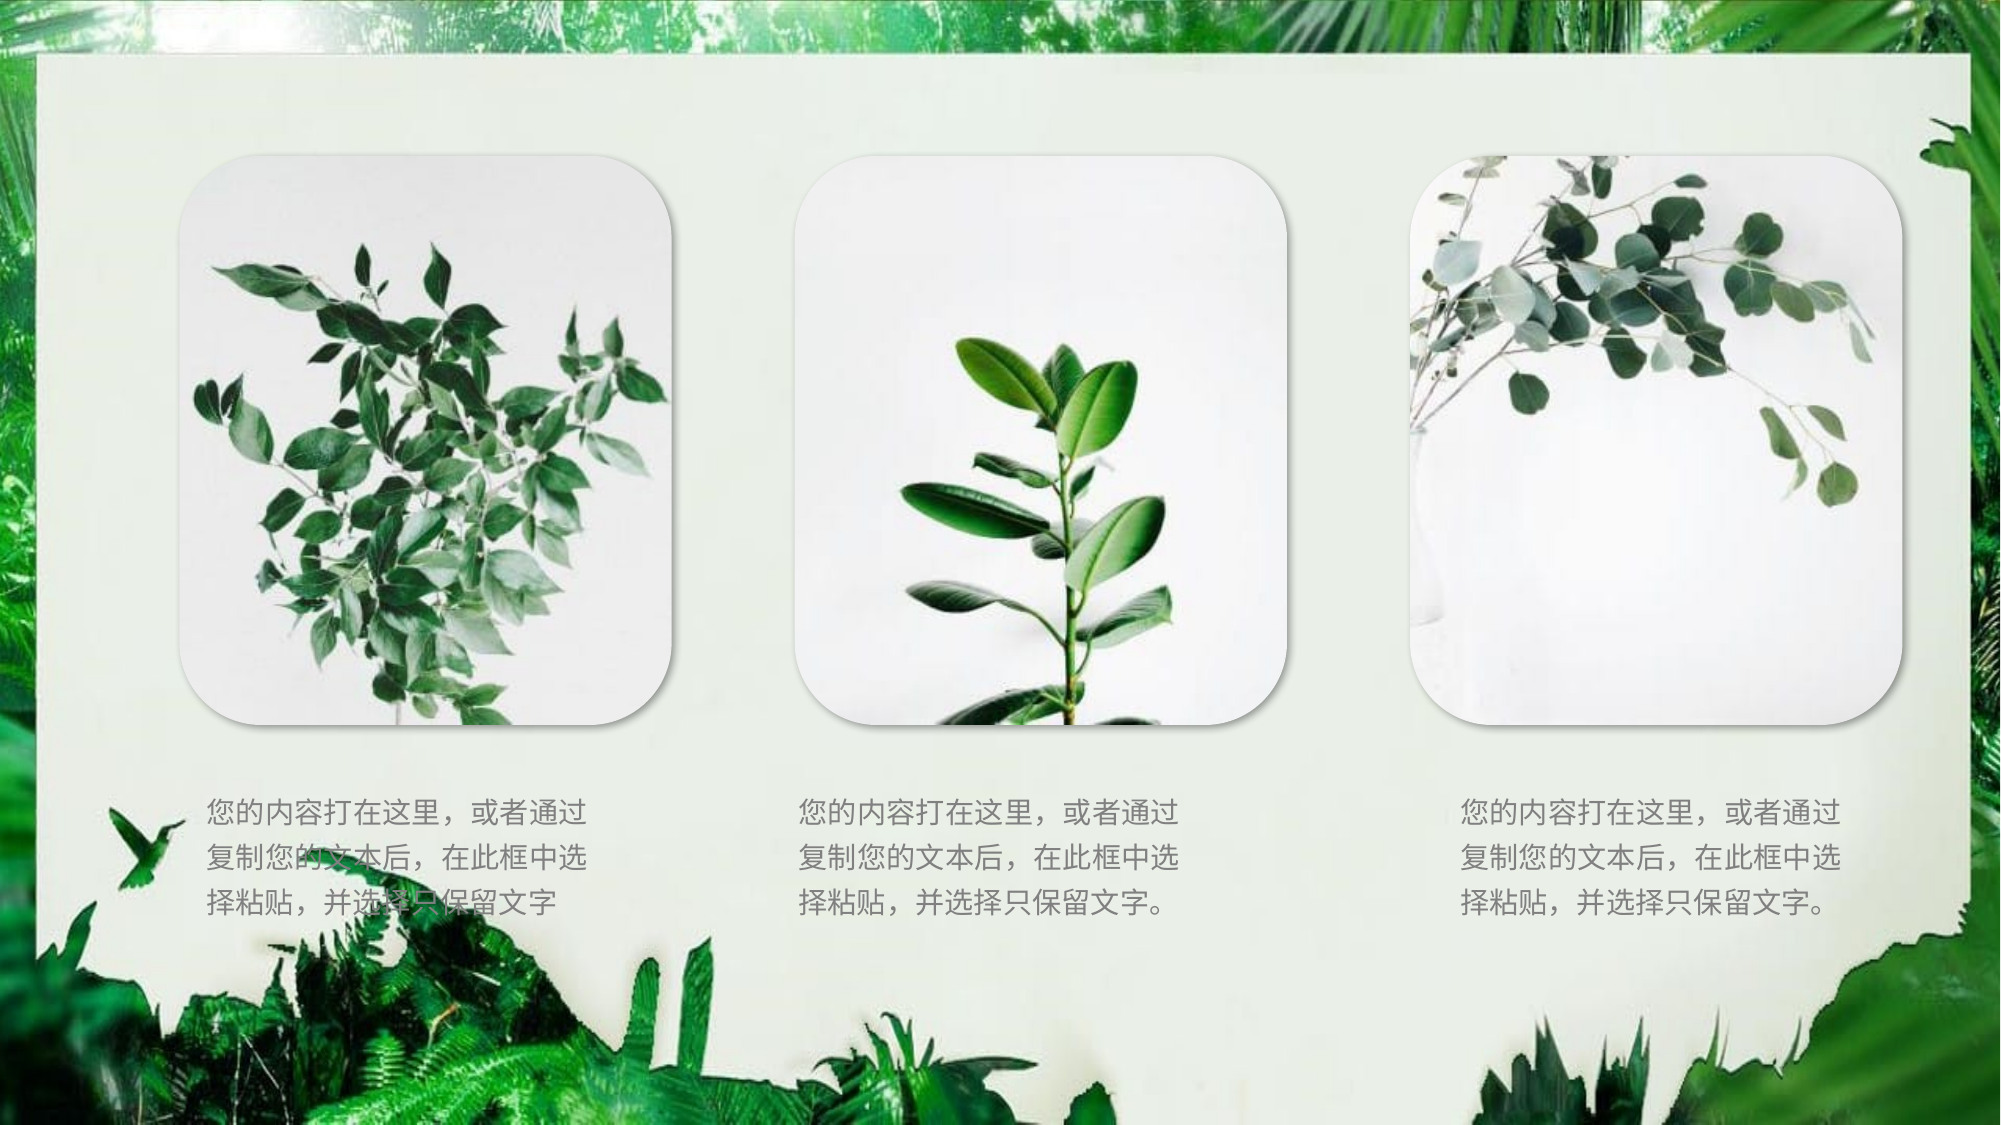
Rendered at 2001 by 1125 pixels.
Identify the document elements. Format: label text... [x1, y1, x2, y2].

picture [0, 0, 2001, 1125]
text_box 您的内容打在这里，或者通过复制您的文本后，在此框中选择粘贴，并选择只保留文字。 [1445, 775, 1857, 928]
text_box 您的内容打在这里，或者通过复制您的文本后，在此框中选择粘贴，并选择只保留文字。 [783, 775, 1196, 928]
text_box 您的内容打在这里，或者通过复制您的文本后，在此框中选择粘贴，并选择只保留文字 [191, 775, 604, 928]
